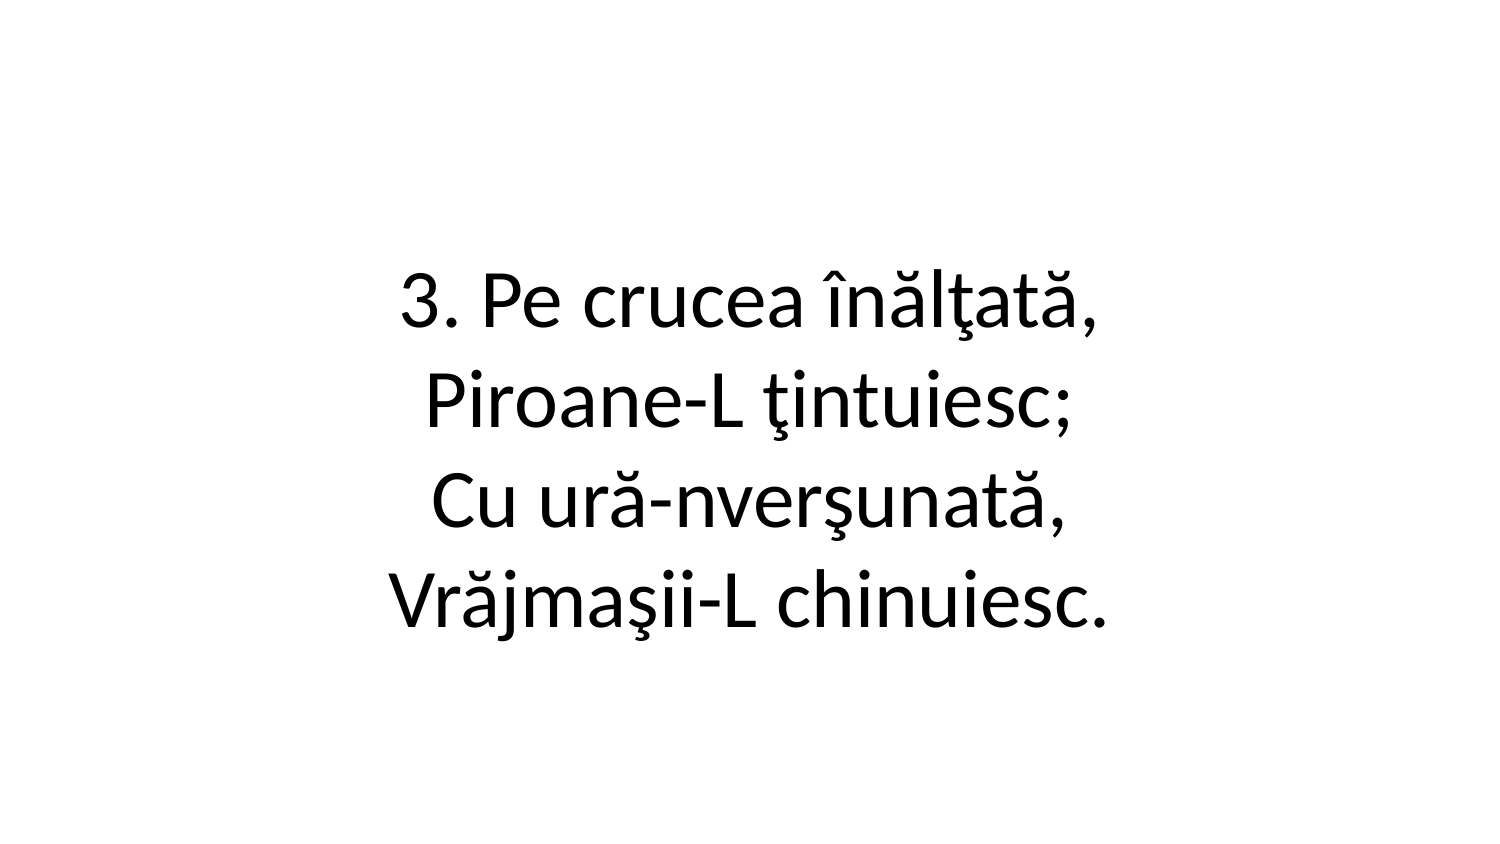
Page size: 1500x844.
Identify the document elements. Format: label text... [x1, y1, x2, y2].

text_box 3. Pe crucea înălţată, Piroane-L ţintuiesc; Cu ură-nverşunată, Vrăjmaşii-L chinuiesc. [373, 192, 1127, 652]
